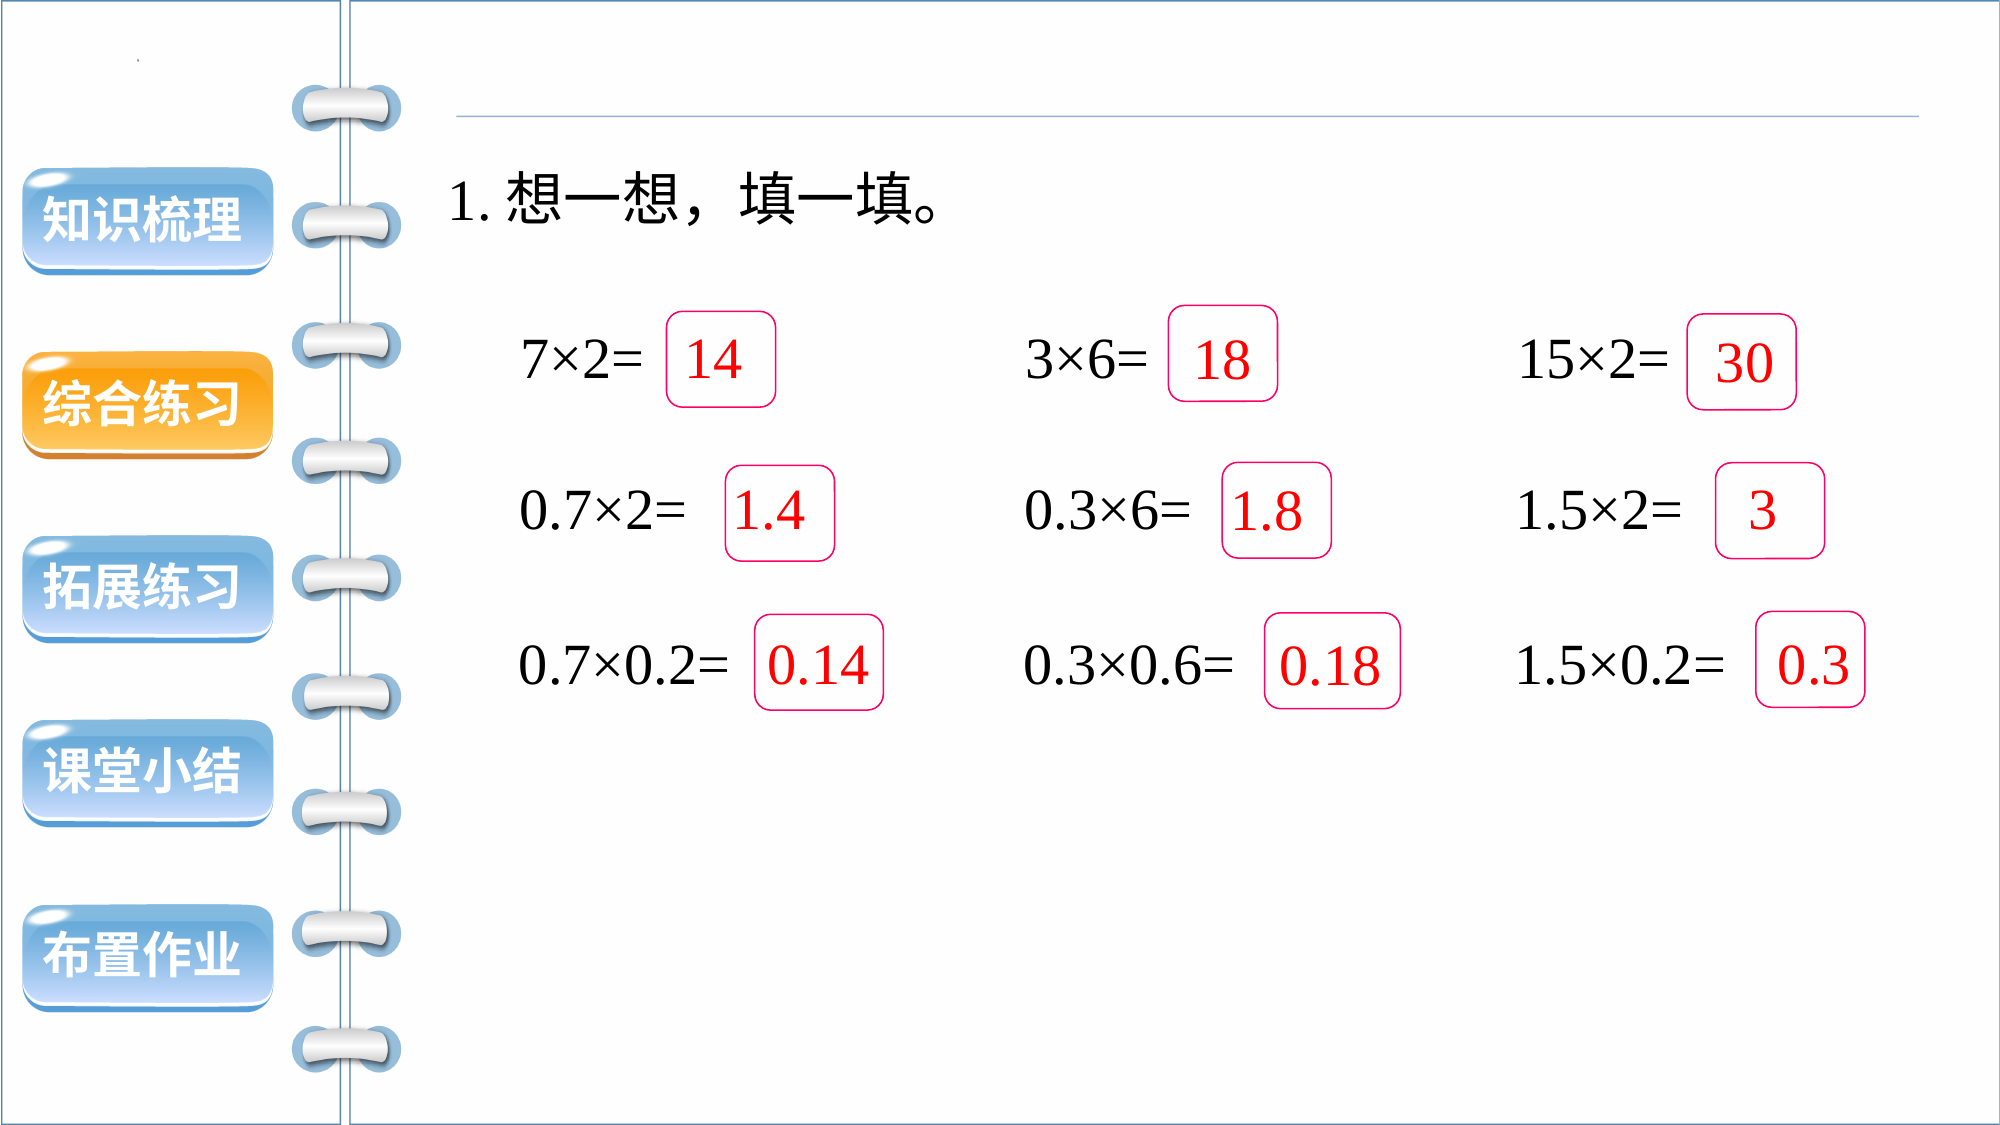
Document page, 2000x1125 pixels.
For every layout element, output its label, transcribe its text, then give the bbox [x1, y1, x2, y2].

text_box 1.8 [1215, 464, 1229, 550]
text_box 1.4 [717, 463, 821, 549]
text_box [1715, 462, 1825, 559]
text_box [1168, 305, 1278, 402]
text_box 1.想一想，填一填。 [432, 154, 1321, 240]
text_box 1.5×2= [1500, 463, 1699, 549]
text_box [1222, 462, 1332, 559]
text_box 0.7×0.2= [503, 619, 746, 705]
text_box [1755, 611, 1865, 708]
text_box 0.3×0.6= [1008, 619, 1251, 705]
text_box 0.7×2= [504, 463, 703, 549]
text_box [15, 351, 274, 460]
text_box 1.5×0.2= [1499, 619, 1742, 705]
text_box 0.3 [1859, 619, 1867, 705]
text_box 7×2= [505, 313, 660, 399]
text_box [15, 904, 274, 1013]
text_box 0.14 [880, 619, 885, 705]
text_box [666, 311, 776, 408]
text_box 0.3×6= [1009, 463, 1208, 549]
text_box [754, 614, 884, 711]
text_box 15×2= [1502, 313, 1686, 399]
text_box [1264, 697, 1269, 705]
text_box 0.14 [752, 619, 758, 705]
text_box [1687, 313, 1797, 410]
picture [0, 0, 2000, 1125]
text_box 3×6= [1010, 313, 1165, 399]
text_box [15, 535, 274, 644]
text_box [725, 465, 835, 562]
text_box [15, 719, 274, 828]
text_box [1264, 612, 1401, 709]
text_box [15, 167, 274, 276]
